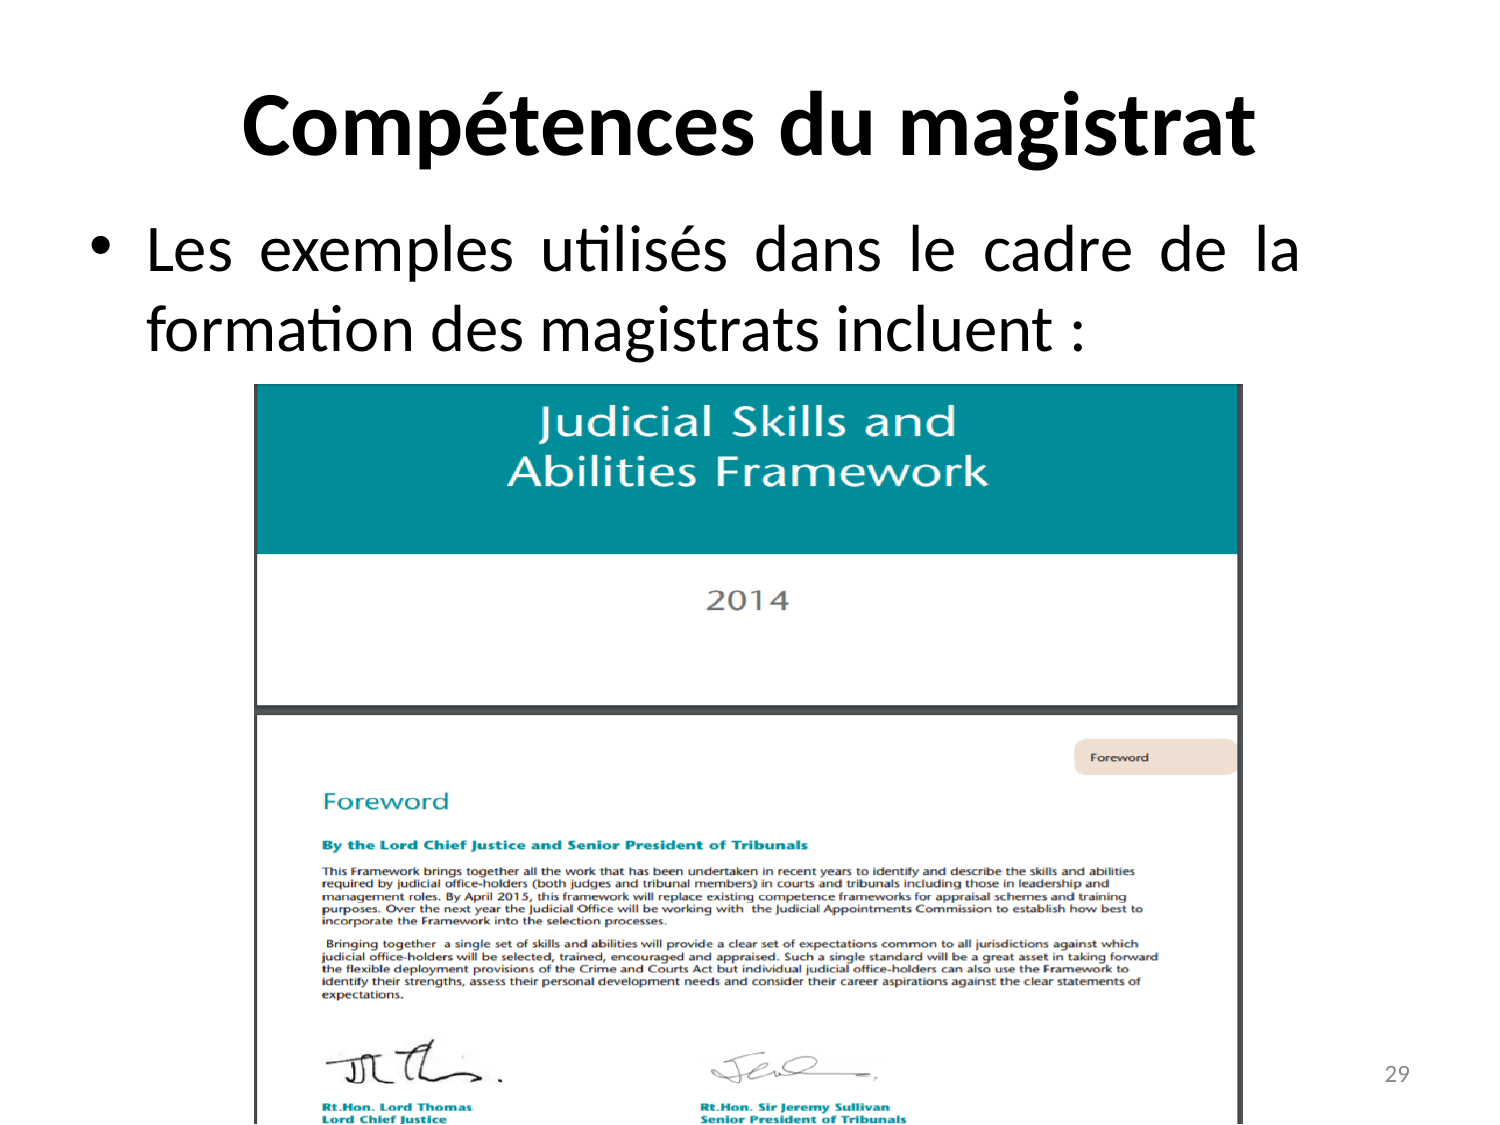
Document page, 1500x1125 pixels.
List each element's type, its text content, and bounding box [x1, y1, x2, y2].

text_box Les exemples utilisés dans le cadre de la formation des magistrats incluent : [74, 197, 1317, 1073]
picture [254, 384, 1243, 1124]
title Compétences du magistrat [75, 24, 1425, 213]
slide_number 29 [1246, 1042, 1425, 1103]
